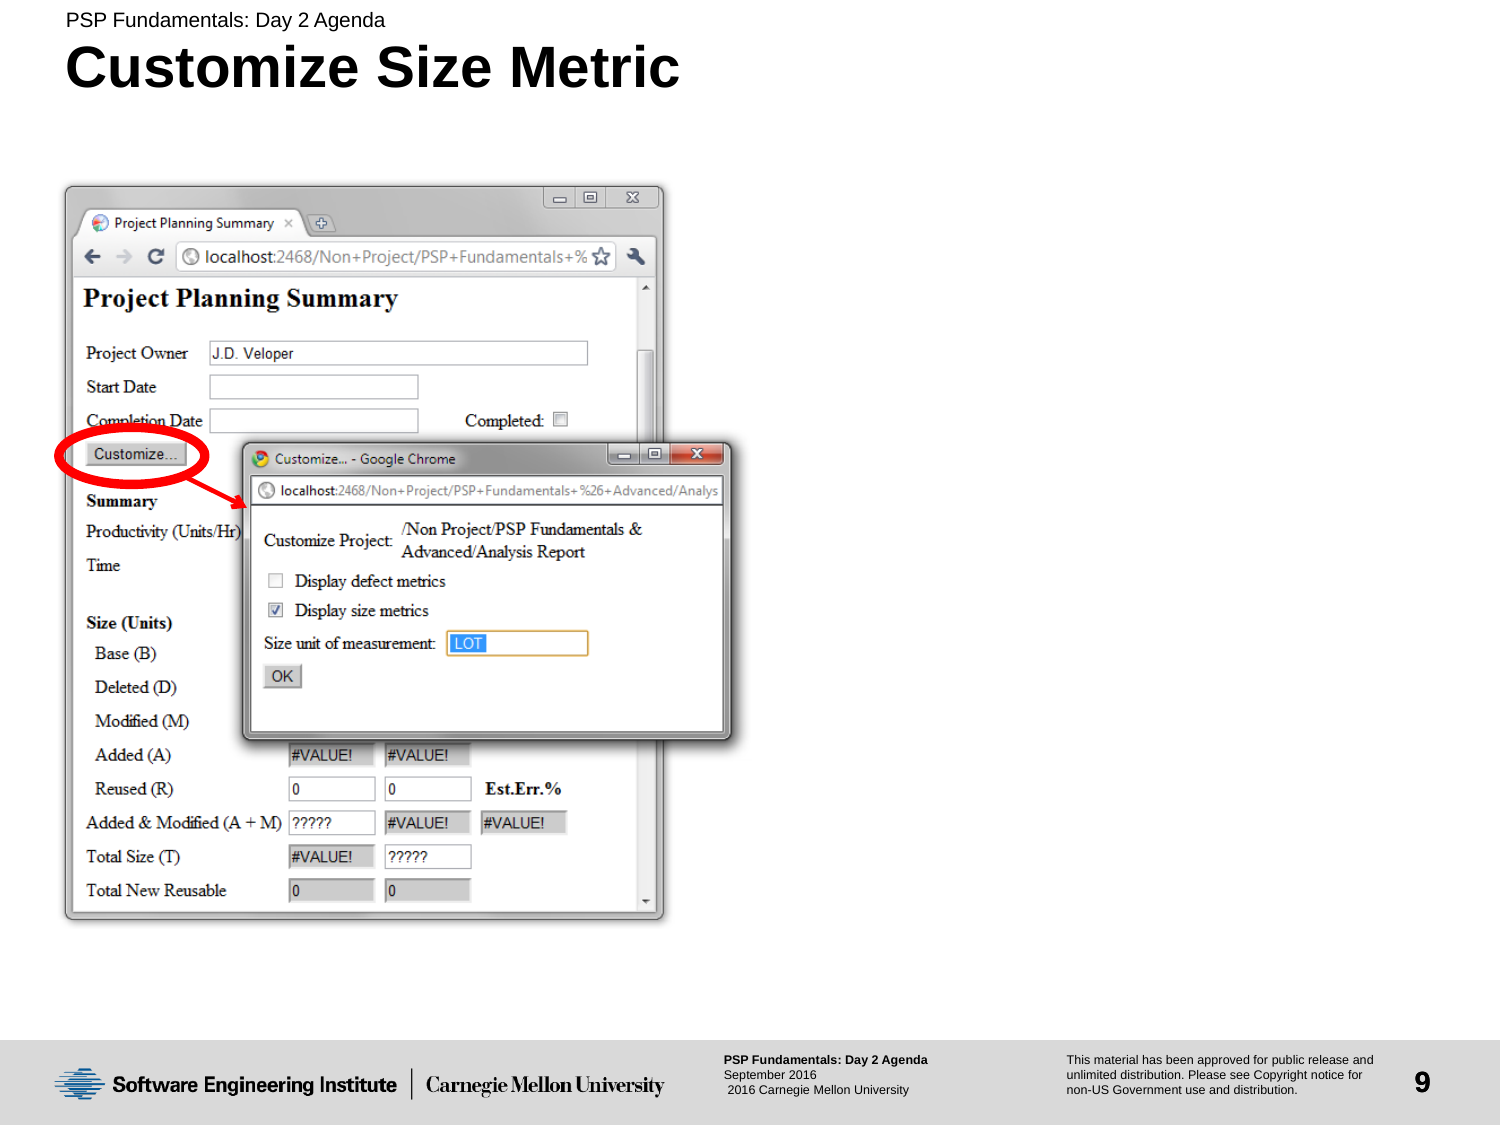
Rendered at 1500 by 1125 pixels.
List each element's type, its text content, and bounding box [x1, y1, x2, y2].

title Customize Size Metric [65, 37, 1430, 148]
picture [46, 1061, 673, 1104]
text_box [57, 177, 752, 930]
